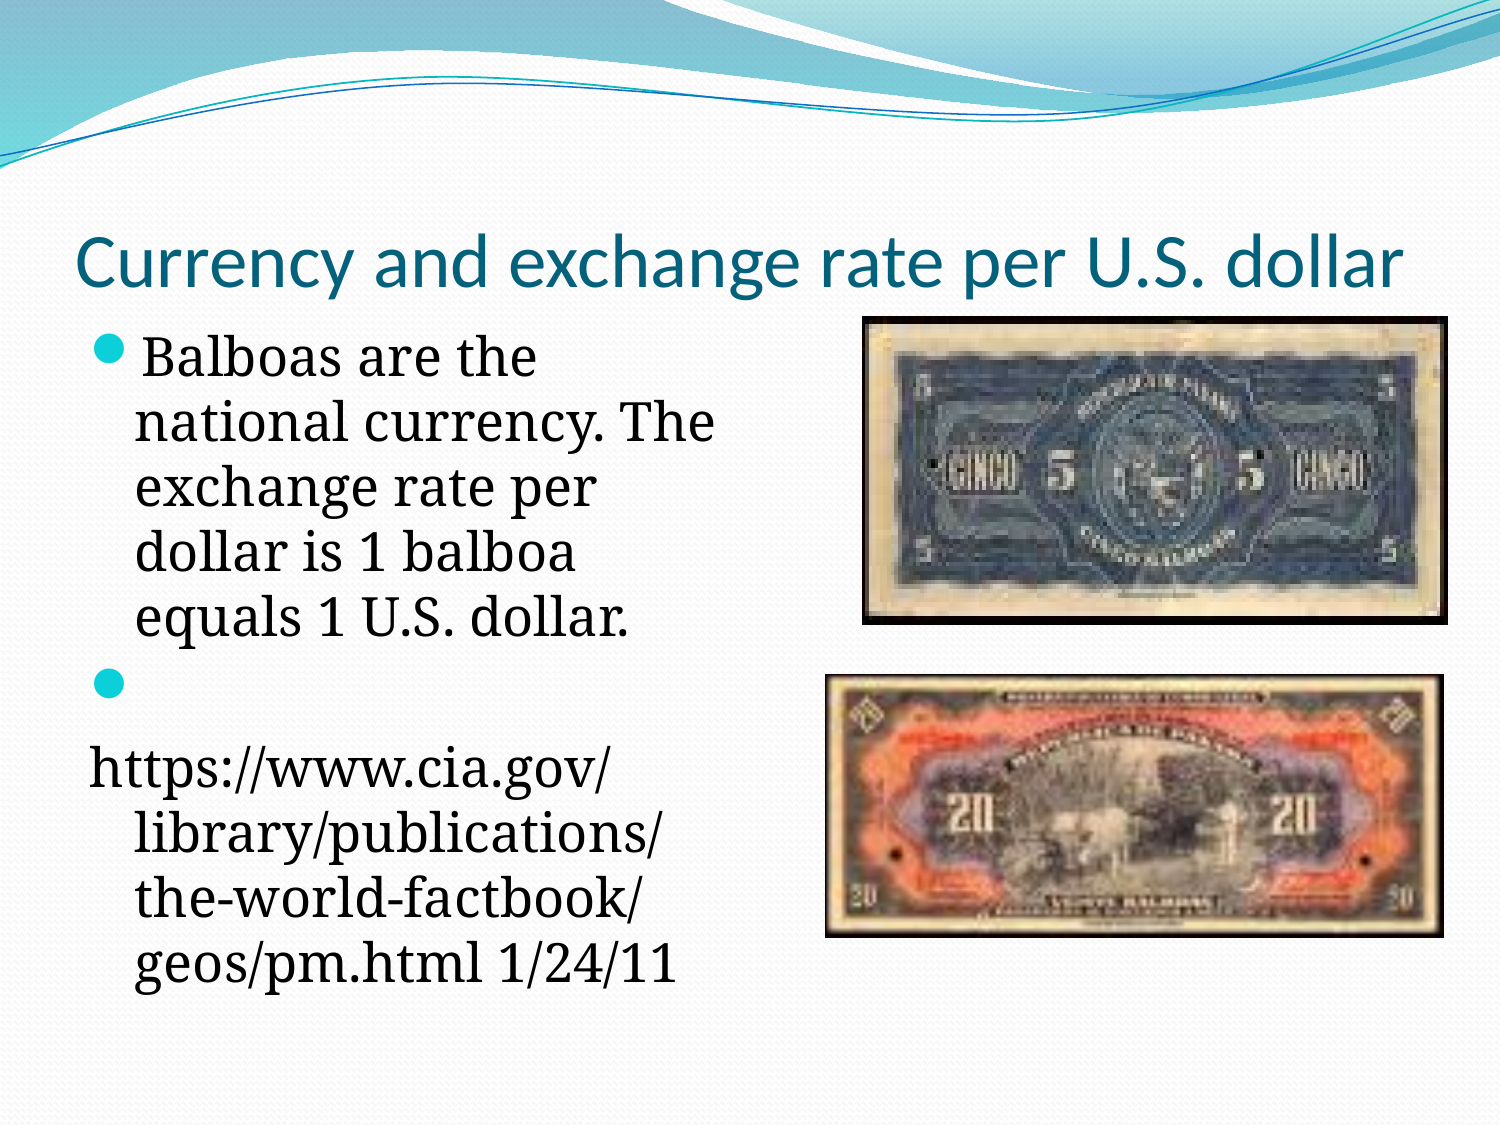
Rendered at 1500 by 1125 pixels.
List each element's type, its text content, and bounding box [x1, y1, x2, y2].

title Currency and exchange rate per U.S. dollar [75, 115, 1425, 303]
list Balboas are the national currency. The exchange rate per dollar is 1 balboa equals 1 U.S. dollar. https://www.cia.gov/library/publications/the-world-factbook/geos/pm.html 1/24/11 [75, 314, 738, 1043]
picture [824, 674, 1444, 938]
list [862, 316, 1448, 626]
